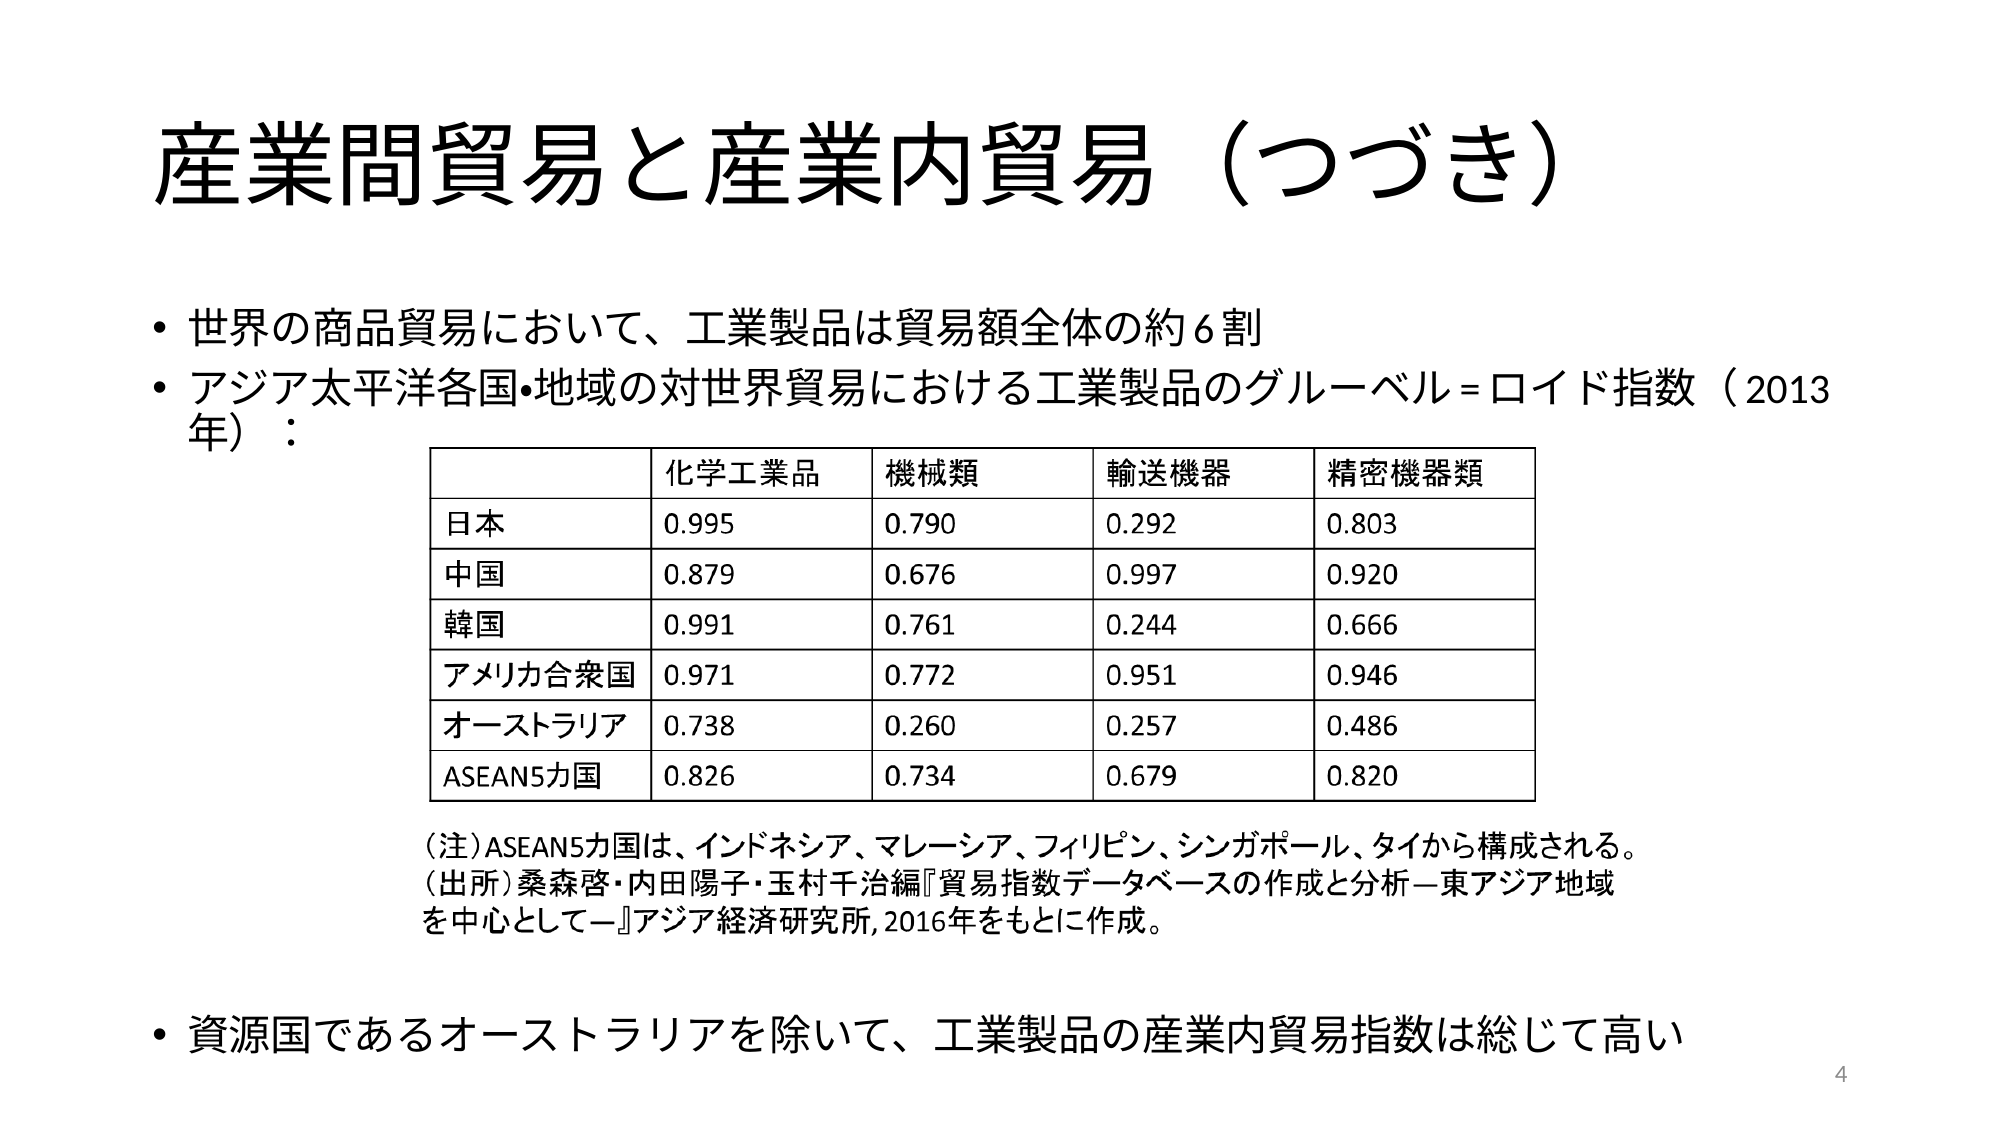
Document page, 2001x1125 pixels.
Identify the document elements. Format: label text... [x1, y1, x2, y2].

slide_number 4 [1412, 1042, 1863, 1103]
list 世界の商品貿易において、工業製品は貿易額全体の約6割 アジア太平洋各国・地域の対世界貿易における工業製品のグルーベル=ロイド指数（2013年）： 資源国であるオーストラリアを除いて、工業製品の産業内貿易指数は総じて高い [137, 299, 1863, 1075]
picture [402, 440, 1660, 959]
title 産業間貿易と産業内貿易（つづき） [137, 59, 1863, 278]
